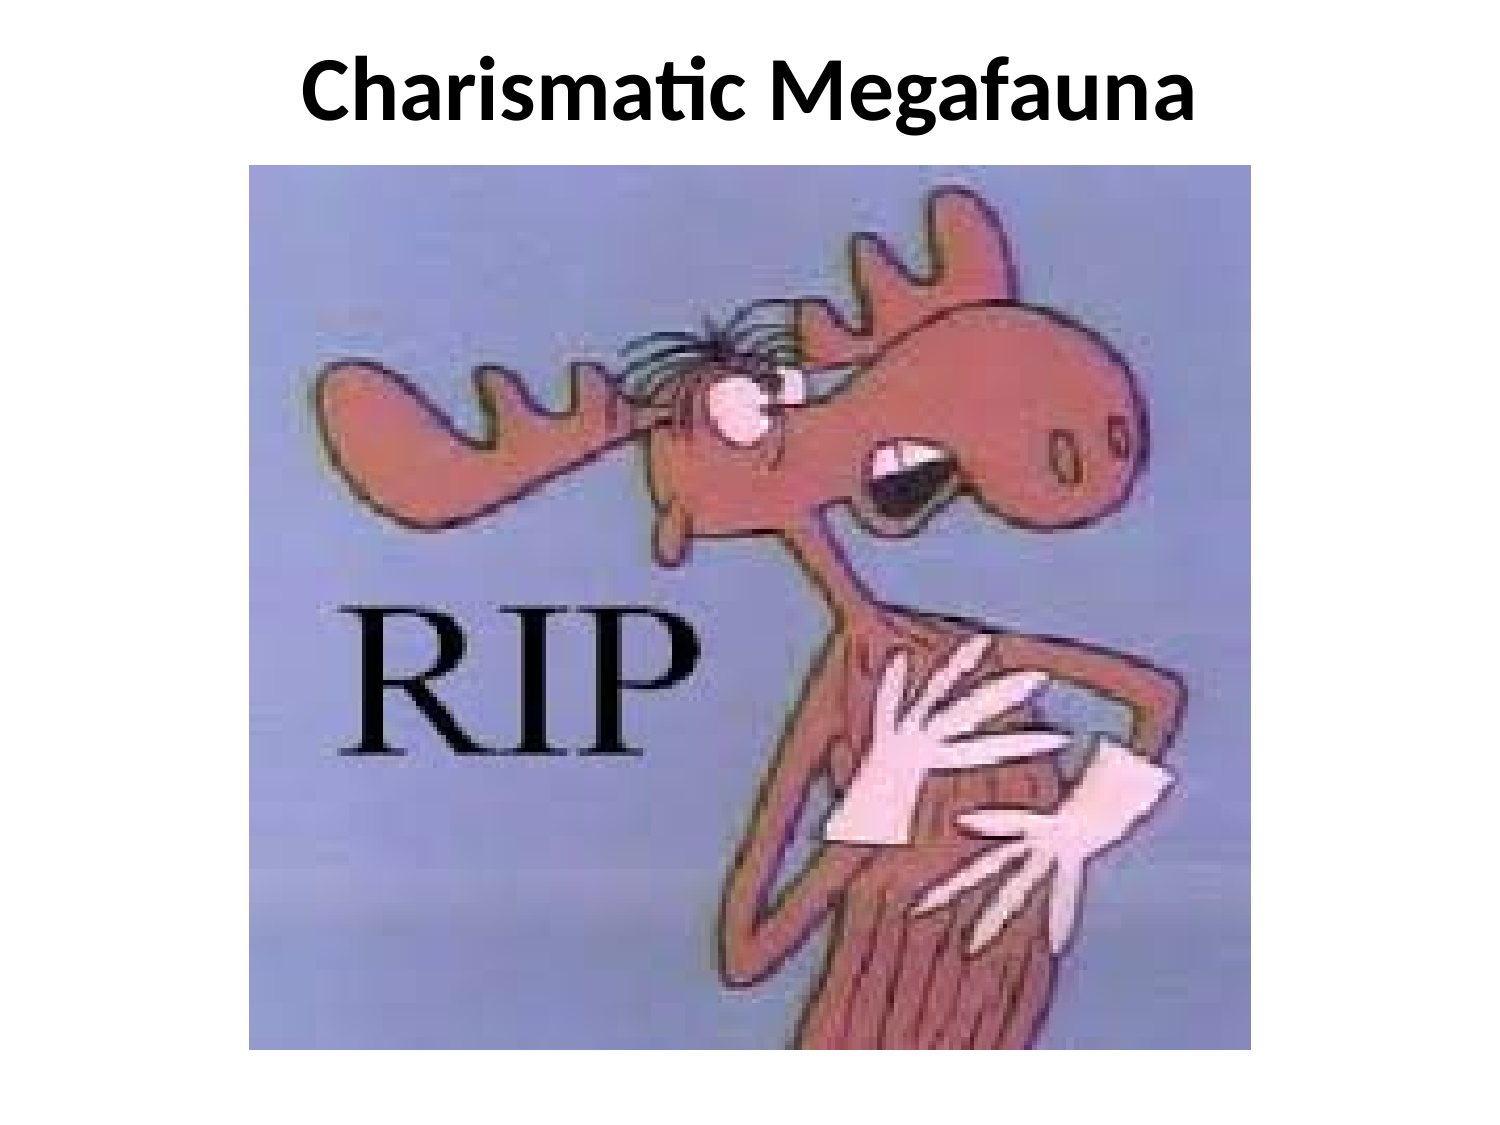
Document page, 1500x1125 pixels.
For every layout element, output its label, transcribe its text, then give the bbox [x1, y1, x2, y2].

title Charismatic Megafauna [75, 12, 1425, 155]
picture [249, 165, 1252, 1051]
